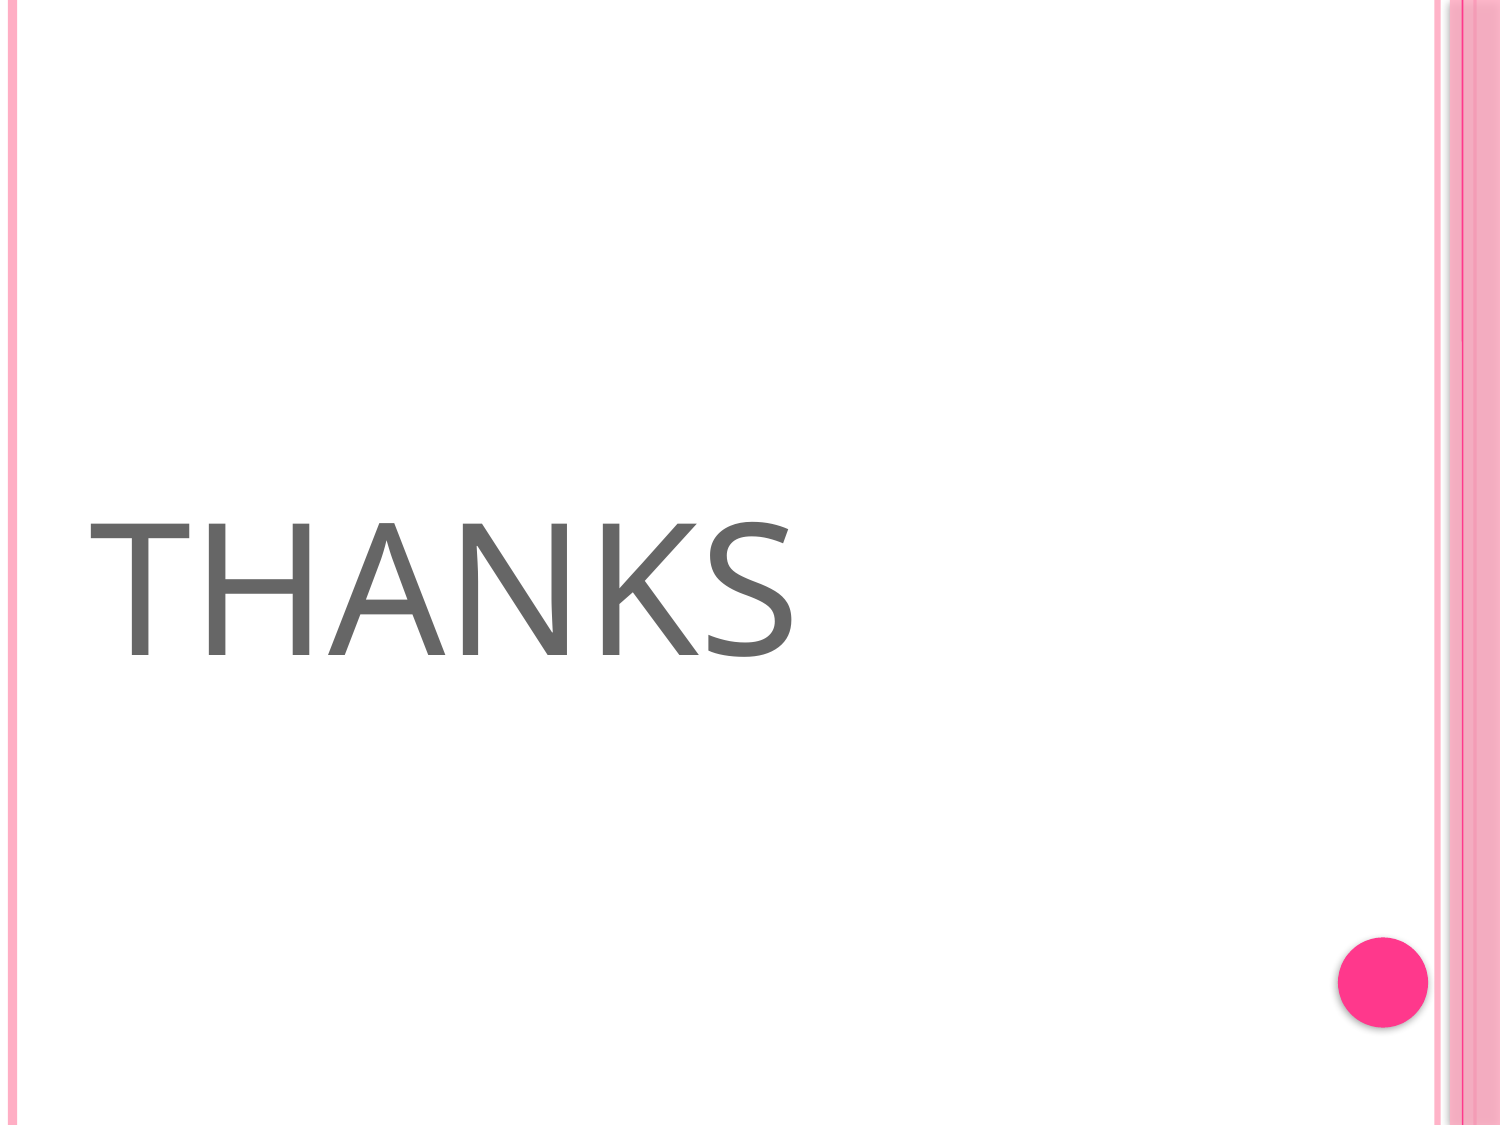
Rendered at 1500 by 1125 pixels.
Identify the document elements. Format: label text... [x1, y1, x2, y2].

title THANKS [75, 462, 1425, 700]
